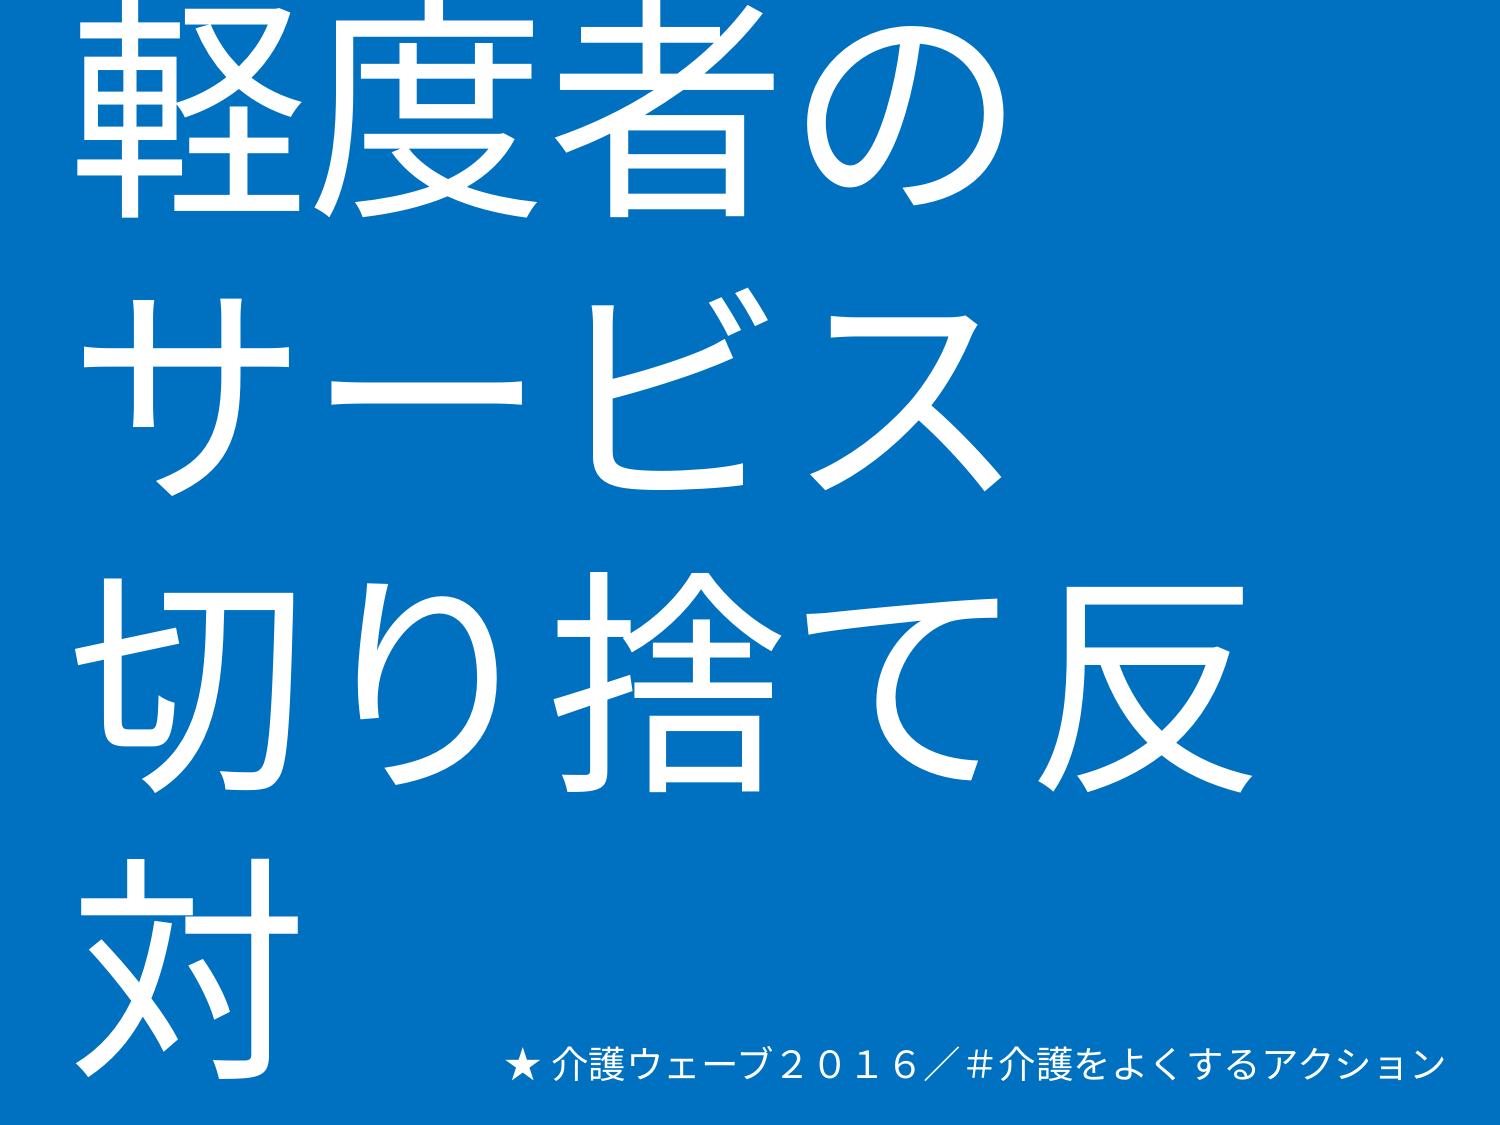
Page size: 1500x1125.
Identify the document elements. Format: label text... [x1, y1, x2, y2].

text_box ★介護ウェーブ２０１６／＃介護をよくするアクション [490, 1033, 1500, 1094]
text_box [88, 562, 1500, 988]
title 軽度者の サービス 切り捨て反対 [53, 91, 1495, 976]
